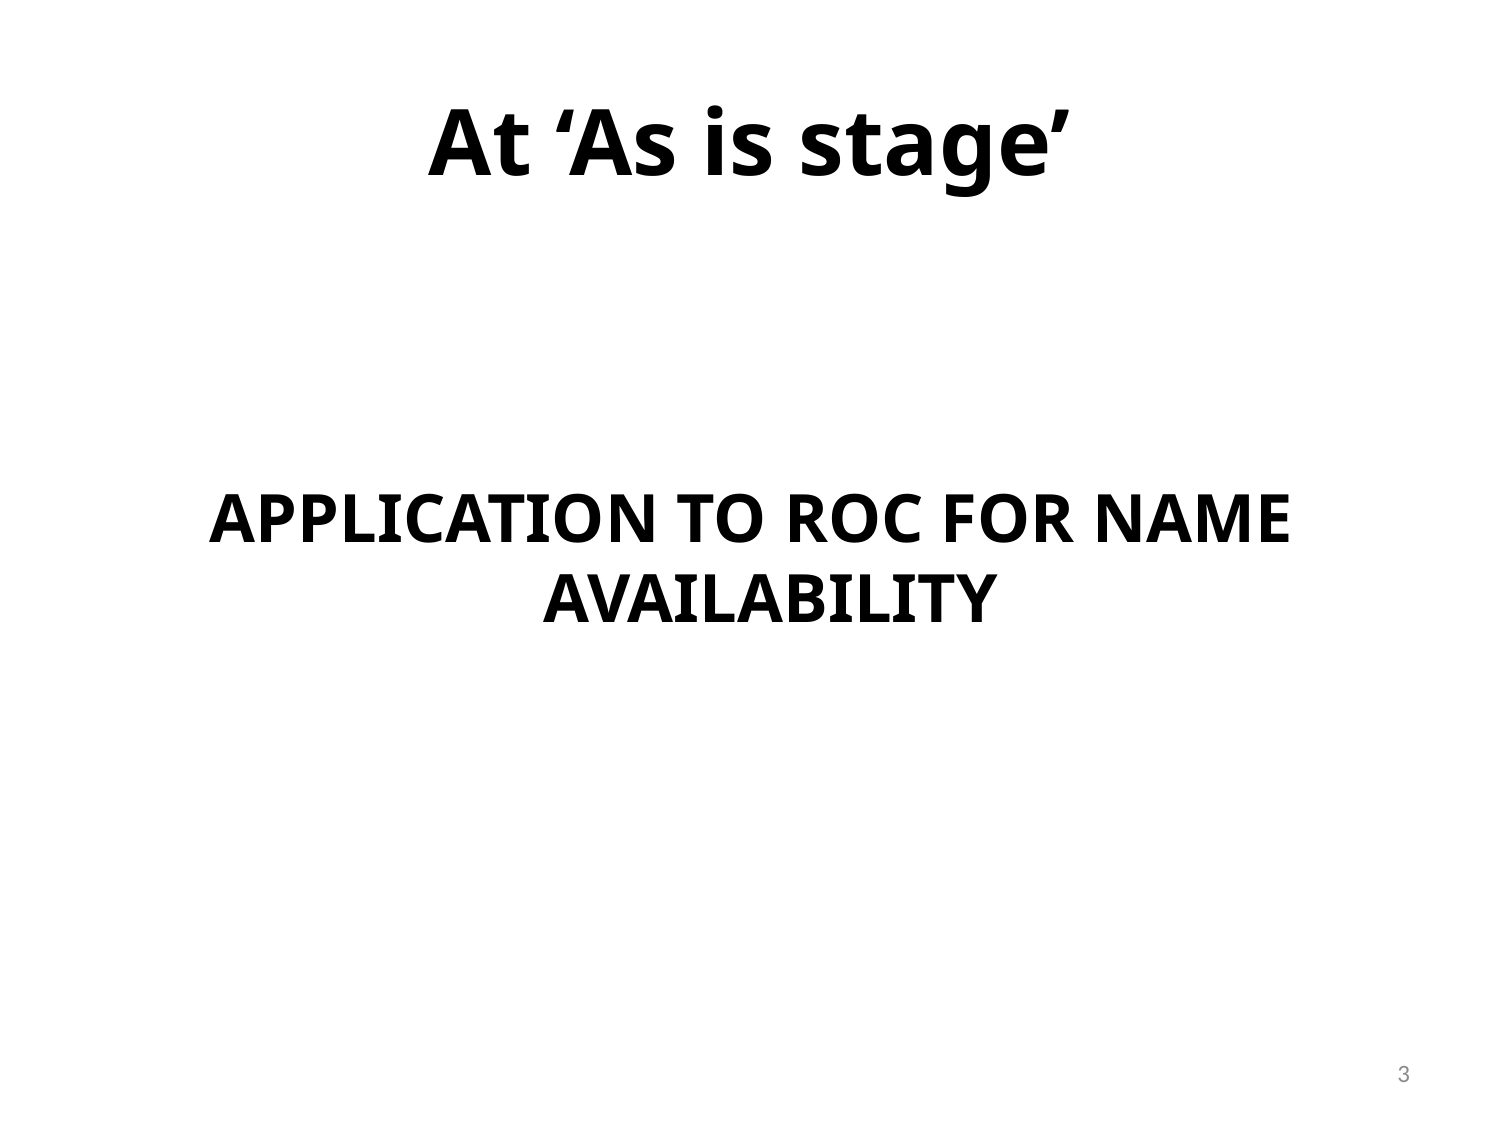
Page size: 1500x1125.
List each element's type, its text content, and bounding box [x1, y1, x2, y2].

list APPLICATION TO ROC FOR NAME AVAILABILITY [76, 468, 1427, 669]
slide_number 3 [1074, 1042, 1425, 1103]
title At ‘As is stage’ [75, 45, 1425, 233]
